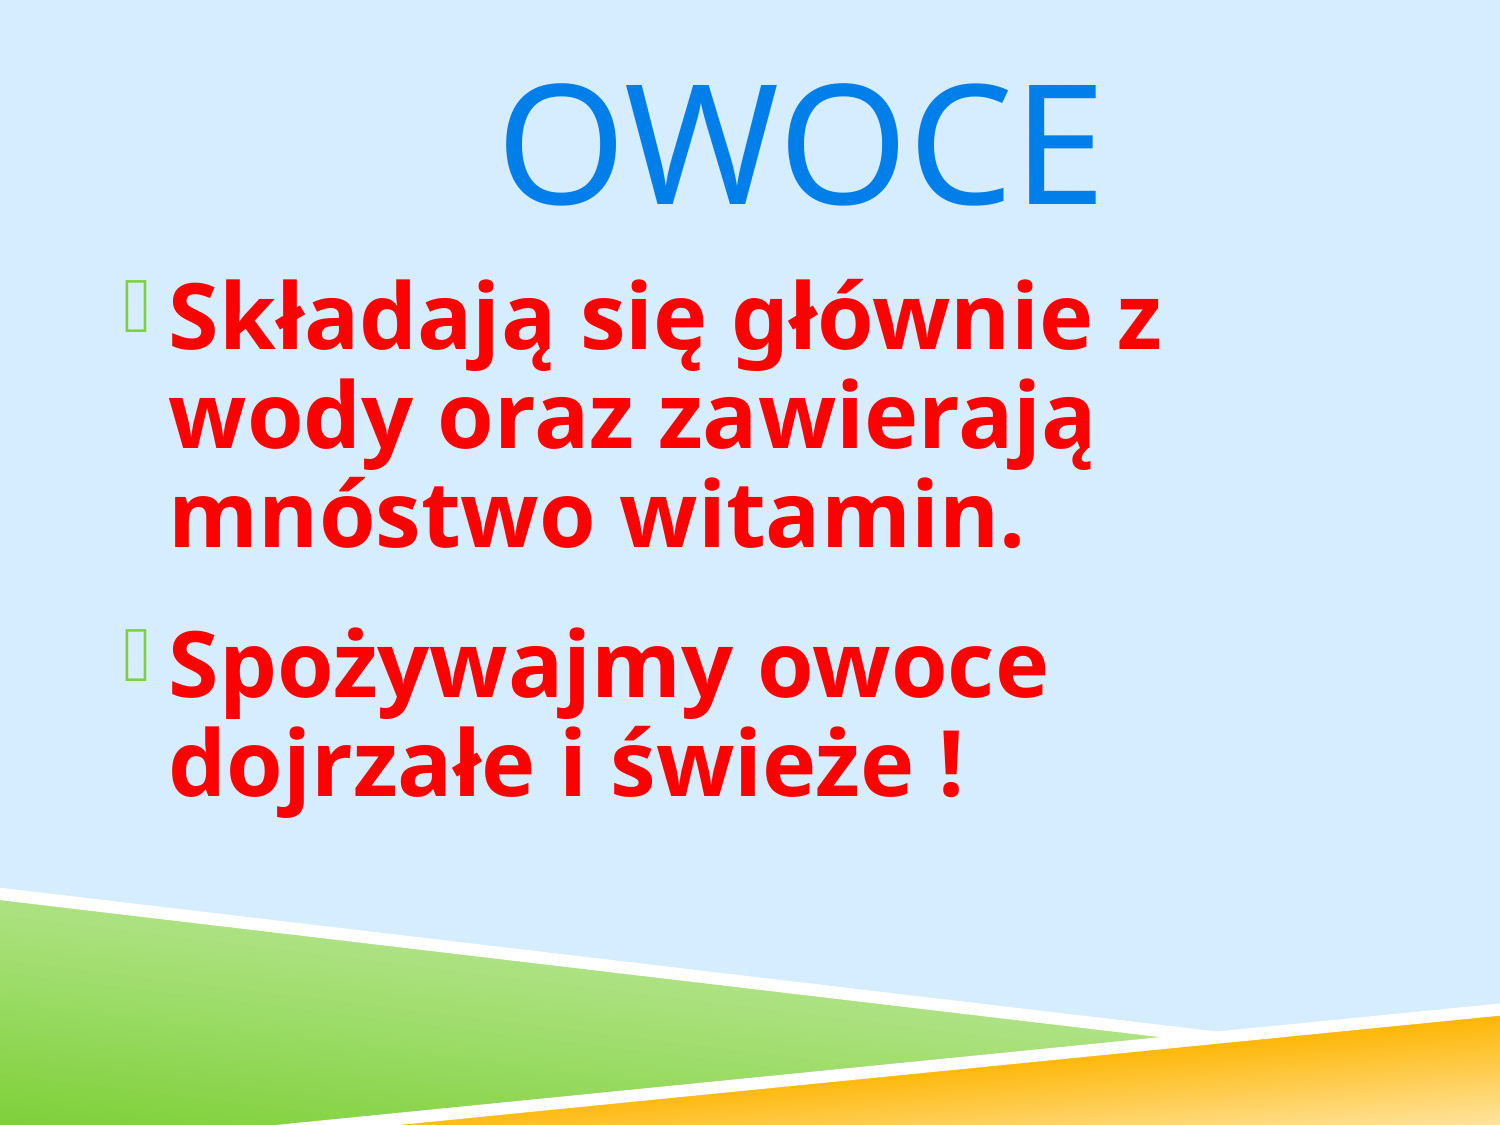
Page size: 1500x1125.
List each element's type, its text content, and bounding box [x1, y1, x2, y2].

text_box OWOCE [481, 30, 1122, 246]
list Składają się głównie z wody oraz zawierają mnóstwo witamin. Spożywajmy owoce dojrzałe i świeże ! [112, 262, 1388, 876]
